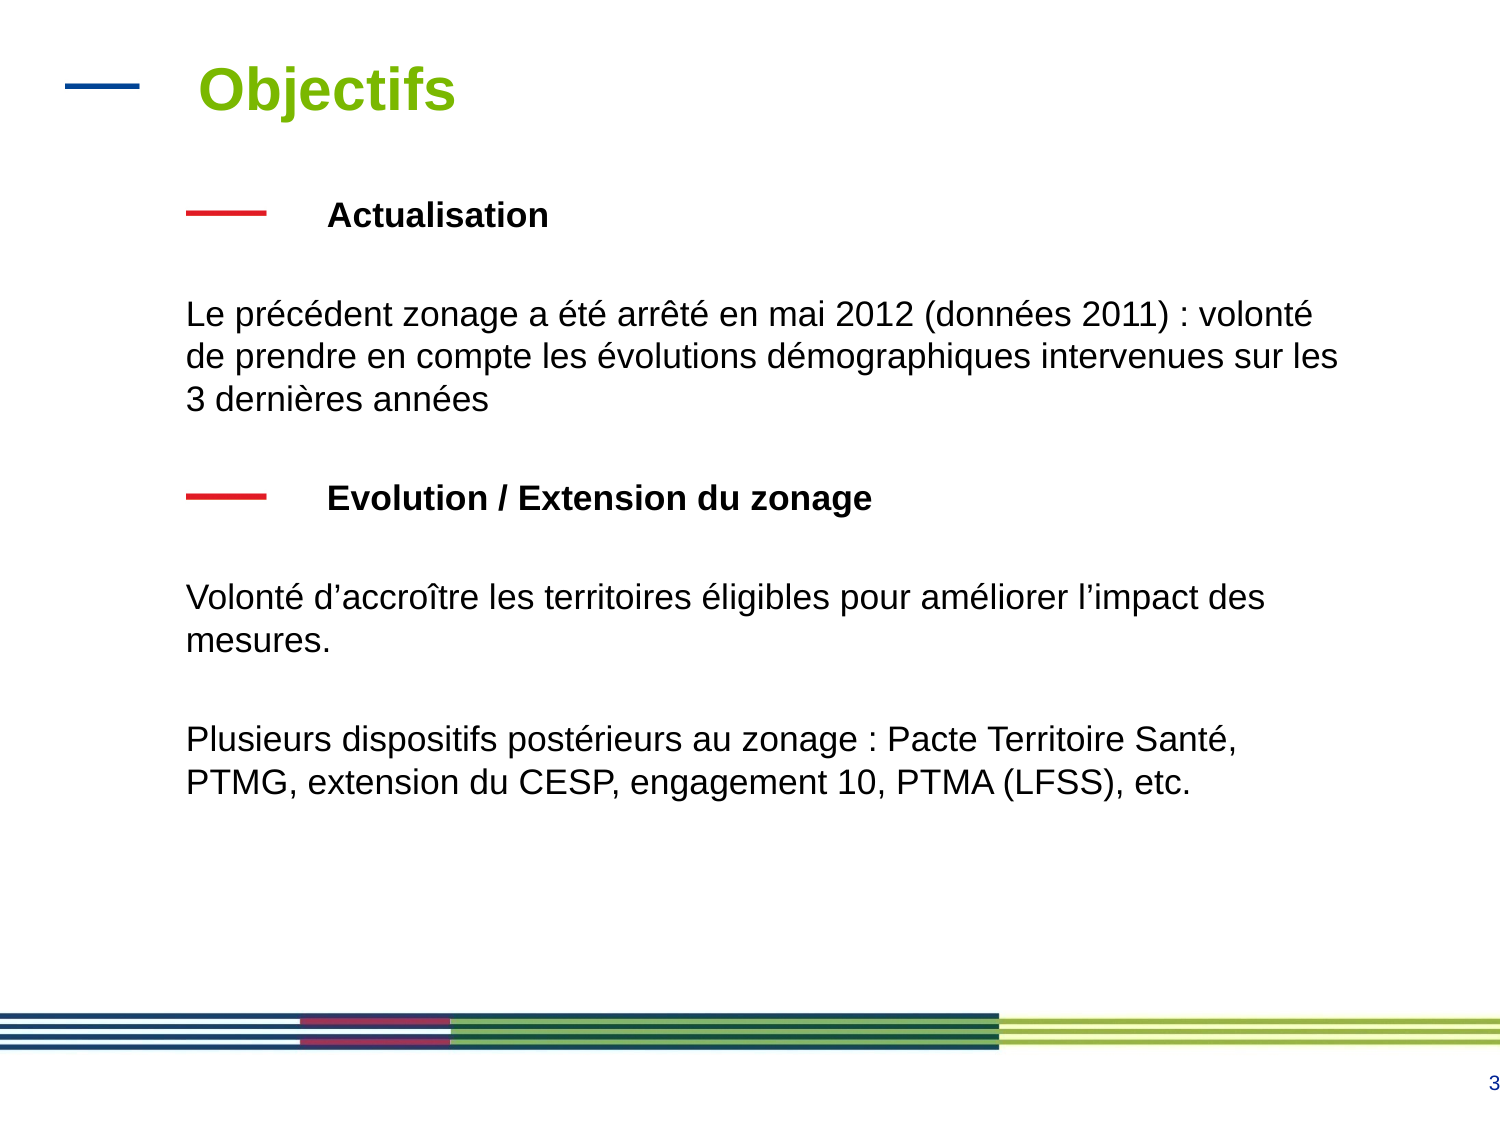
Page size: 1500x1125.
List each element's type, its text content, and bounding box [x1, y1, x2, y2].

picture [64, 79, 140, 93]
text_box Objectifs [49, 42, 1405, 185]
picture [0, 999, 1500, 1063]
picture [185, 206, 267, 220]
text_box Actualisation Le précédent zonage a été arrêté en mai 2012 (données 2011) : volonté de prendre en compte les évolutions démographiques intervenues sur les 3 dernières années Evolution / Extension du zonage Volonté d’accroître les territoires éligibles pour améliorer l’impact des mesures. Plusieurs dispositifs postérieurs au zonage : Pacte Territoire Santé, PTMG, extension du CESP, engagement 10, PTMA (LFSS), etc. [171, 185, 1359, 860]
picture [185, 489, 267, 504]
